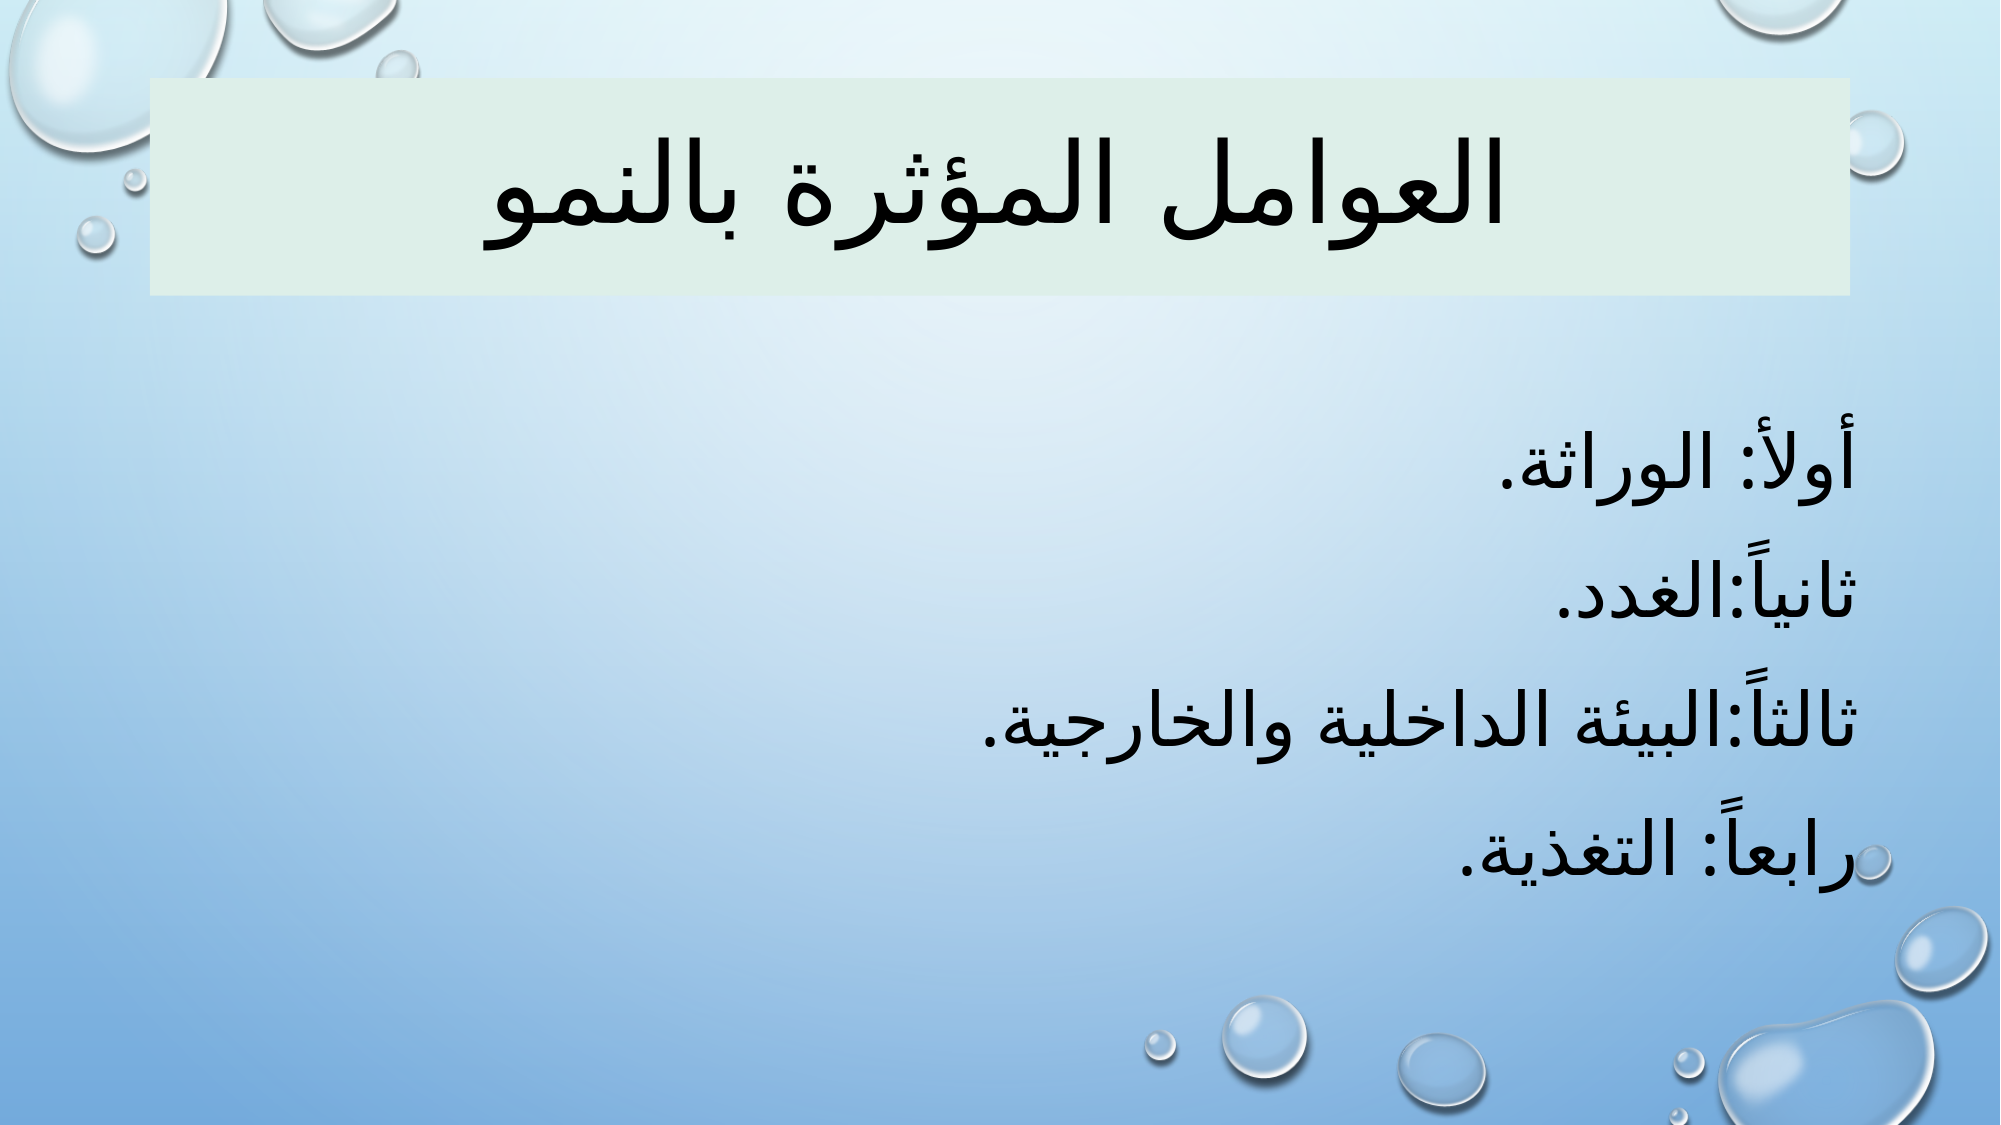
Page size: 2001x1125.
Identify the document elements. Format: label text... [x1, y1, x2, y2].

picture [0, 0, 2000, 1125]
list أولأ: الوراثة. ثانياً:الغدد. ثالثاً:البيئة الداخلية والخارجية. رابعاً: التغذية. [149, 388, 1874, 1048]
title العوامل المؤثرة بالنمو [149, 78, 1851, 296]
